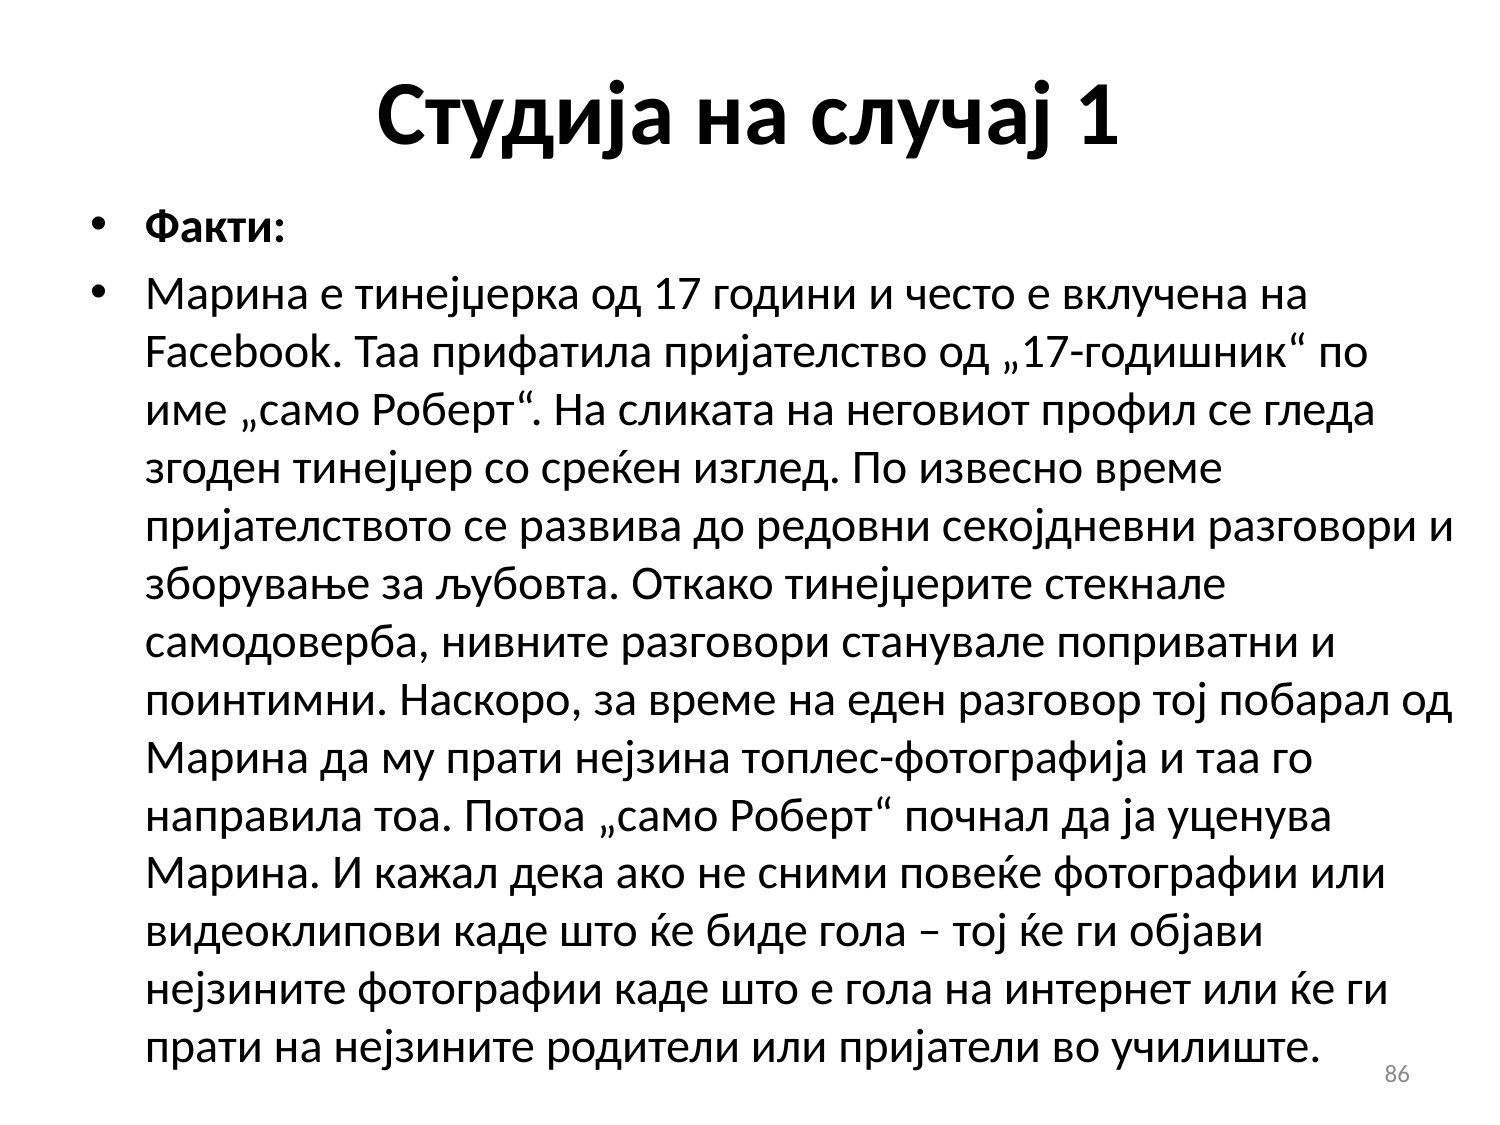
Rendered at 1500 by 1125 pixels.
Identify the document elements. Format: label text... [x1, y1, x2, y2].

list Факти: Марина е тинејџерка од 17 години и често е вклучена на Facebook. Таа прифатила пријателство од „17-годишник“ по име „само Роберт“. На сликата на неговиот профил се гледа згоден тинејџер со среќен изглед. По извесно време пријателството се развива до редовни секојдневни разговори и зборување за љубовта. Откако тинејџерите стекнале самодоверба, нивните разговори станувале поприватни и поинтимни. Наскоро, за време на еден разговор тој побарал од Марина да му прати нејзина топлес-фотографија и таа го направила тоа. Потоа „само Роберт“ почнал да ја уценува Марина. И кажал дека ако не сними повеќе фотографии или видеоклипови каде што ќе биде гола – тој ќе ги објави нејзините фотографии каде што е гола на интернет или ќе ги прати на нејзините родители или пријатели во училиште. [75, 186, 1472, 1088]
title Студија на случај 1 [75, 45, 1425, 186]
slide_number 86 [1074, 1042, 1425, 1103]
